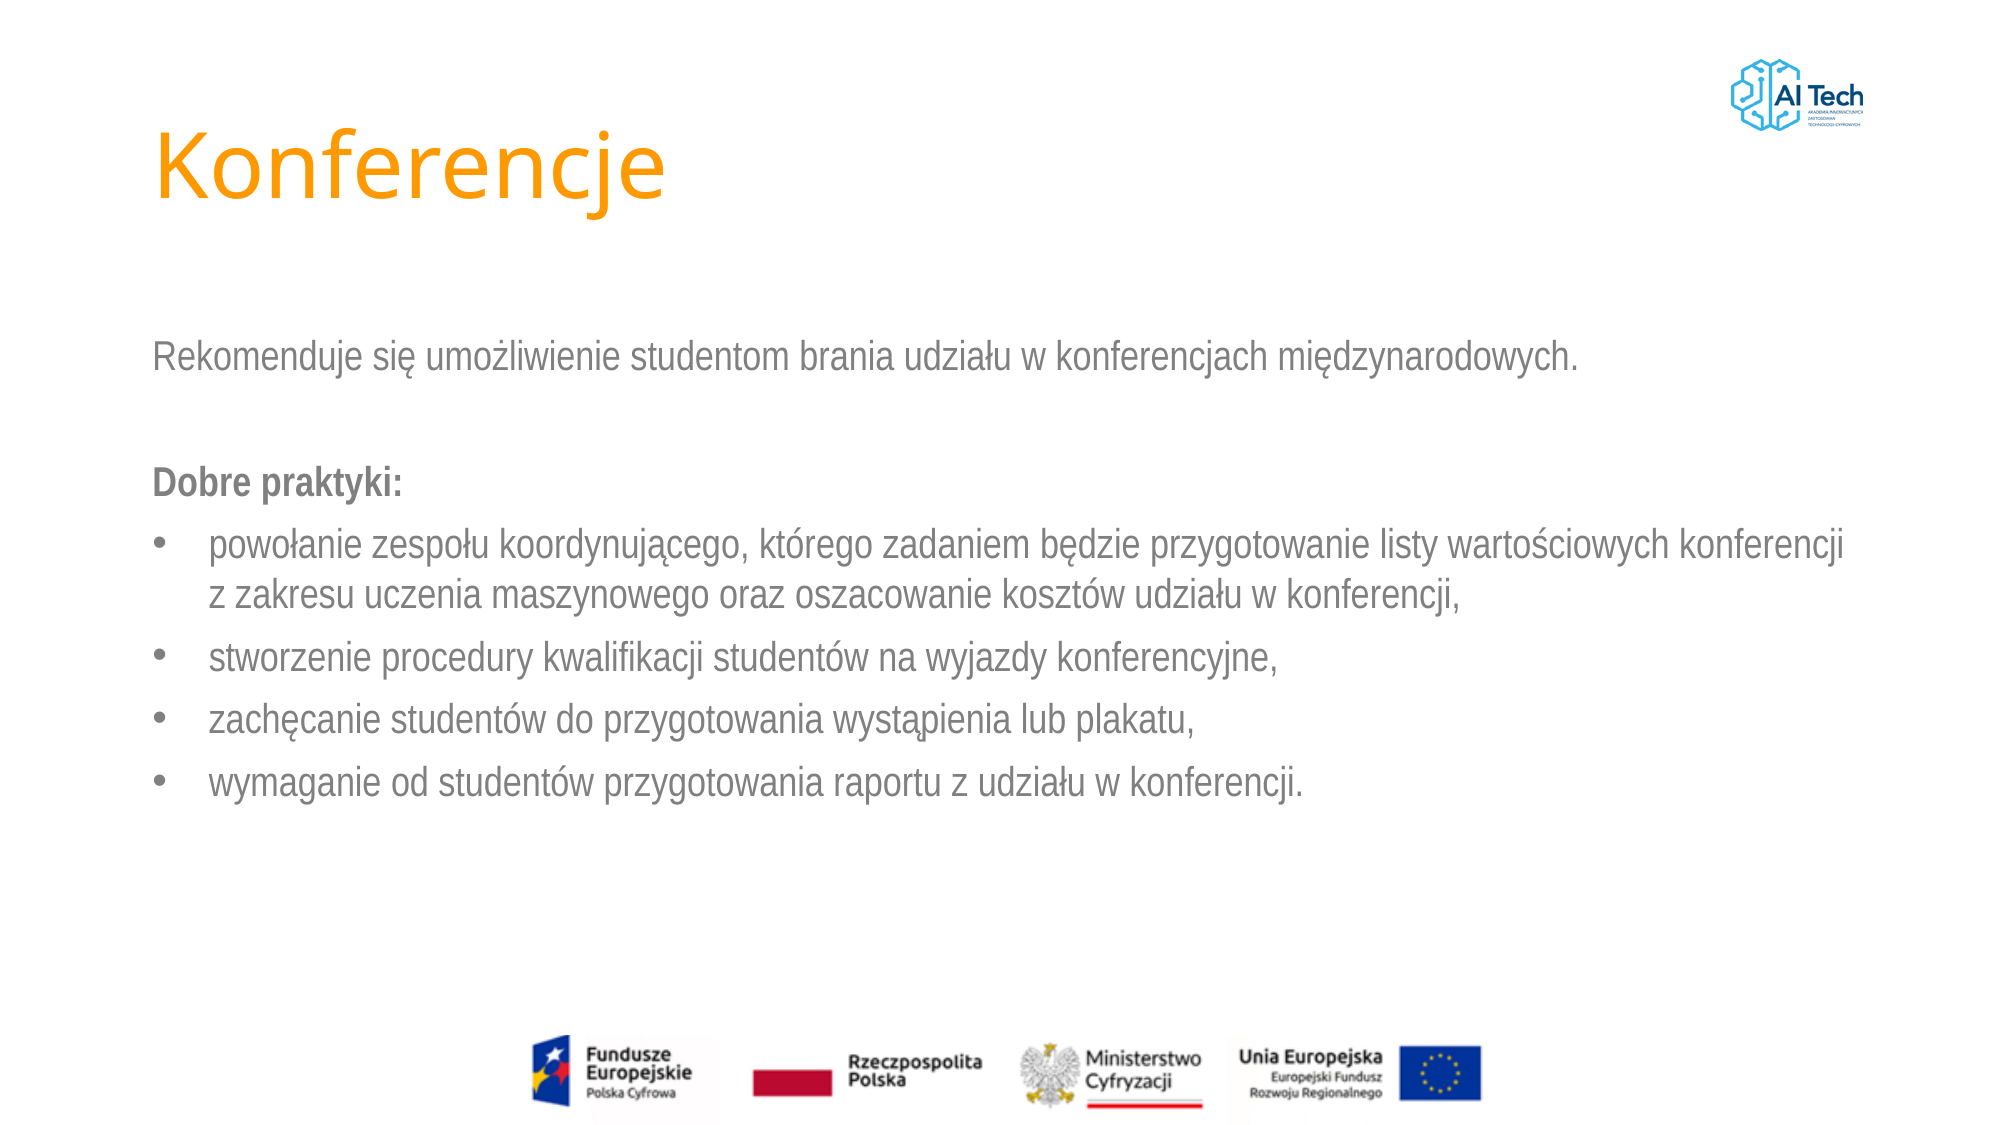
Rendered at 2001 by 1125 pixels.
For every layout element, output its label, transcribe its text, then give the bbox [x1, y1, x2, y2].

list Rekomenduje się umożliwienie studentom brania udziału w konferencjach międzynarodowych. Dobre praktyki: powołanie zespołu koordynującego, którego zadaniem będzie przygotowanie listy wartościowych konferencji z zakresu uczenia maszynowego oraz oszacowanie kosztów udziału w konferencji, stworzenie procedury kwalifikacji studentów na wyjazdy konferencyjne, zachęcanie studentów do przygotowania wystąpienia lub plakatu, wymaganie od studentów przygotowania raportu z udziału w konferencji. [137, 321, 1863, 1036]
title Konferencje [137, 59, 1863, 278]
picture [499, 1036, 1501, 1125]
